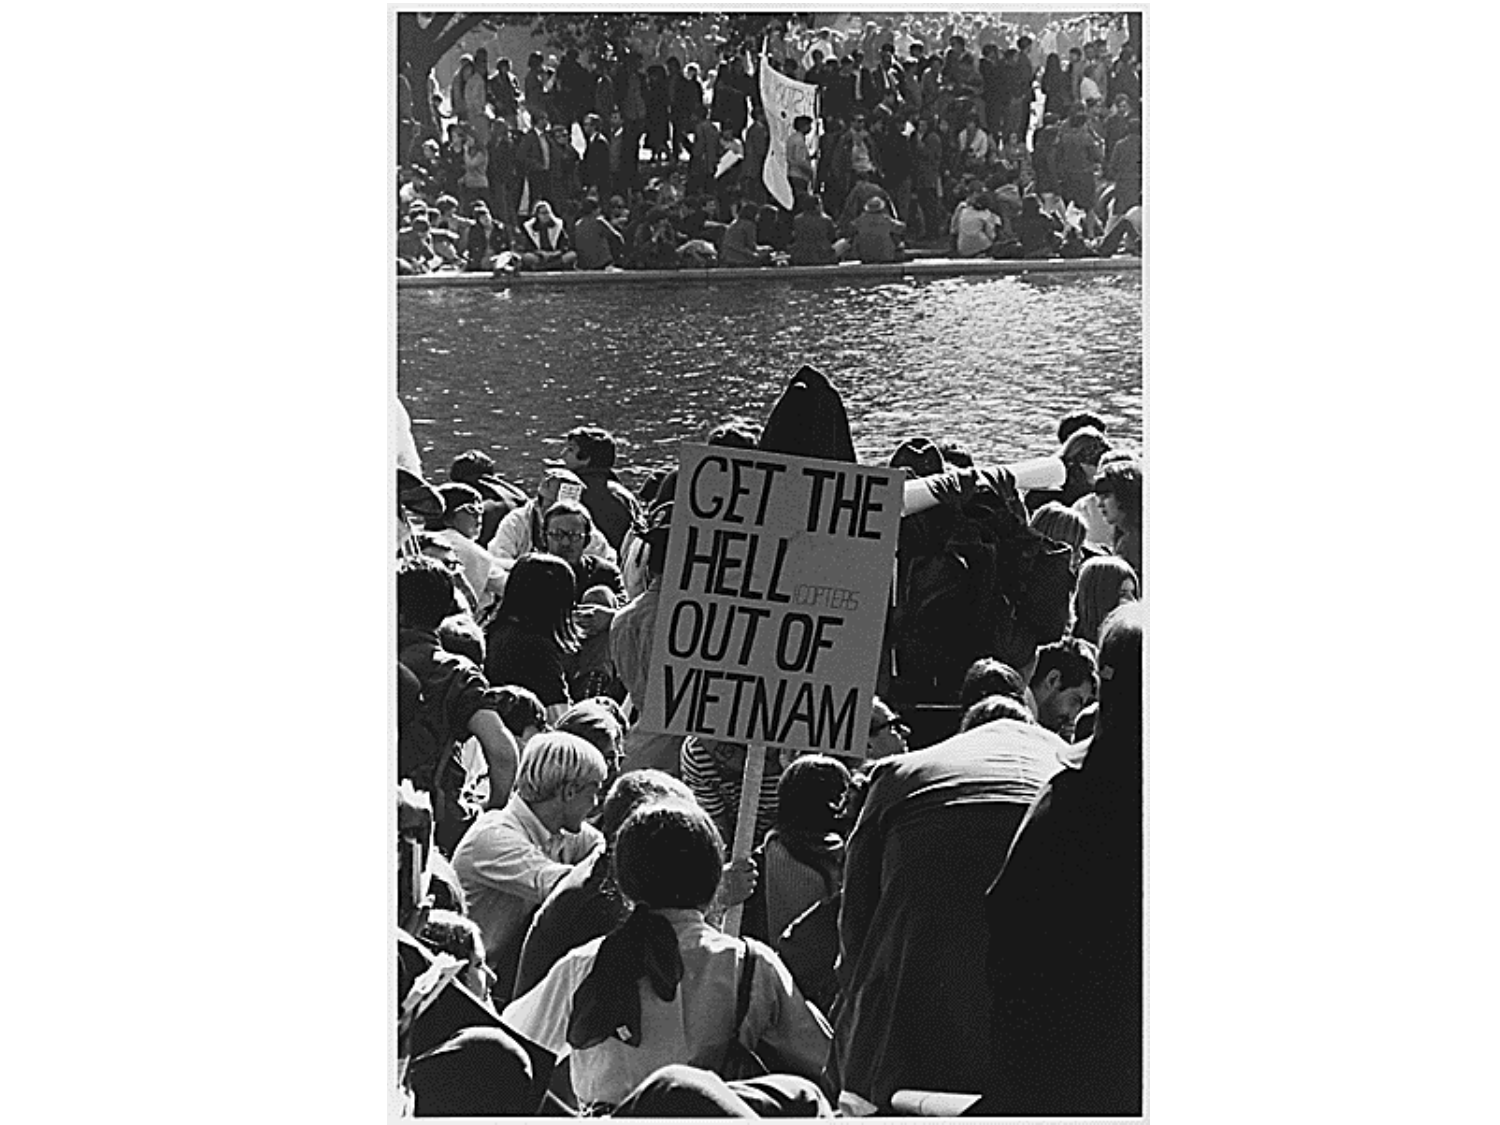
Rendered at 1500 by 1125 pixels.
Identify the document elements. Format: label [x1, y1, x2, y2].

picture [387, 3, 1151, 1125]
